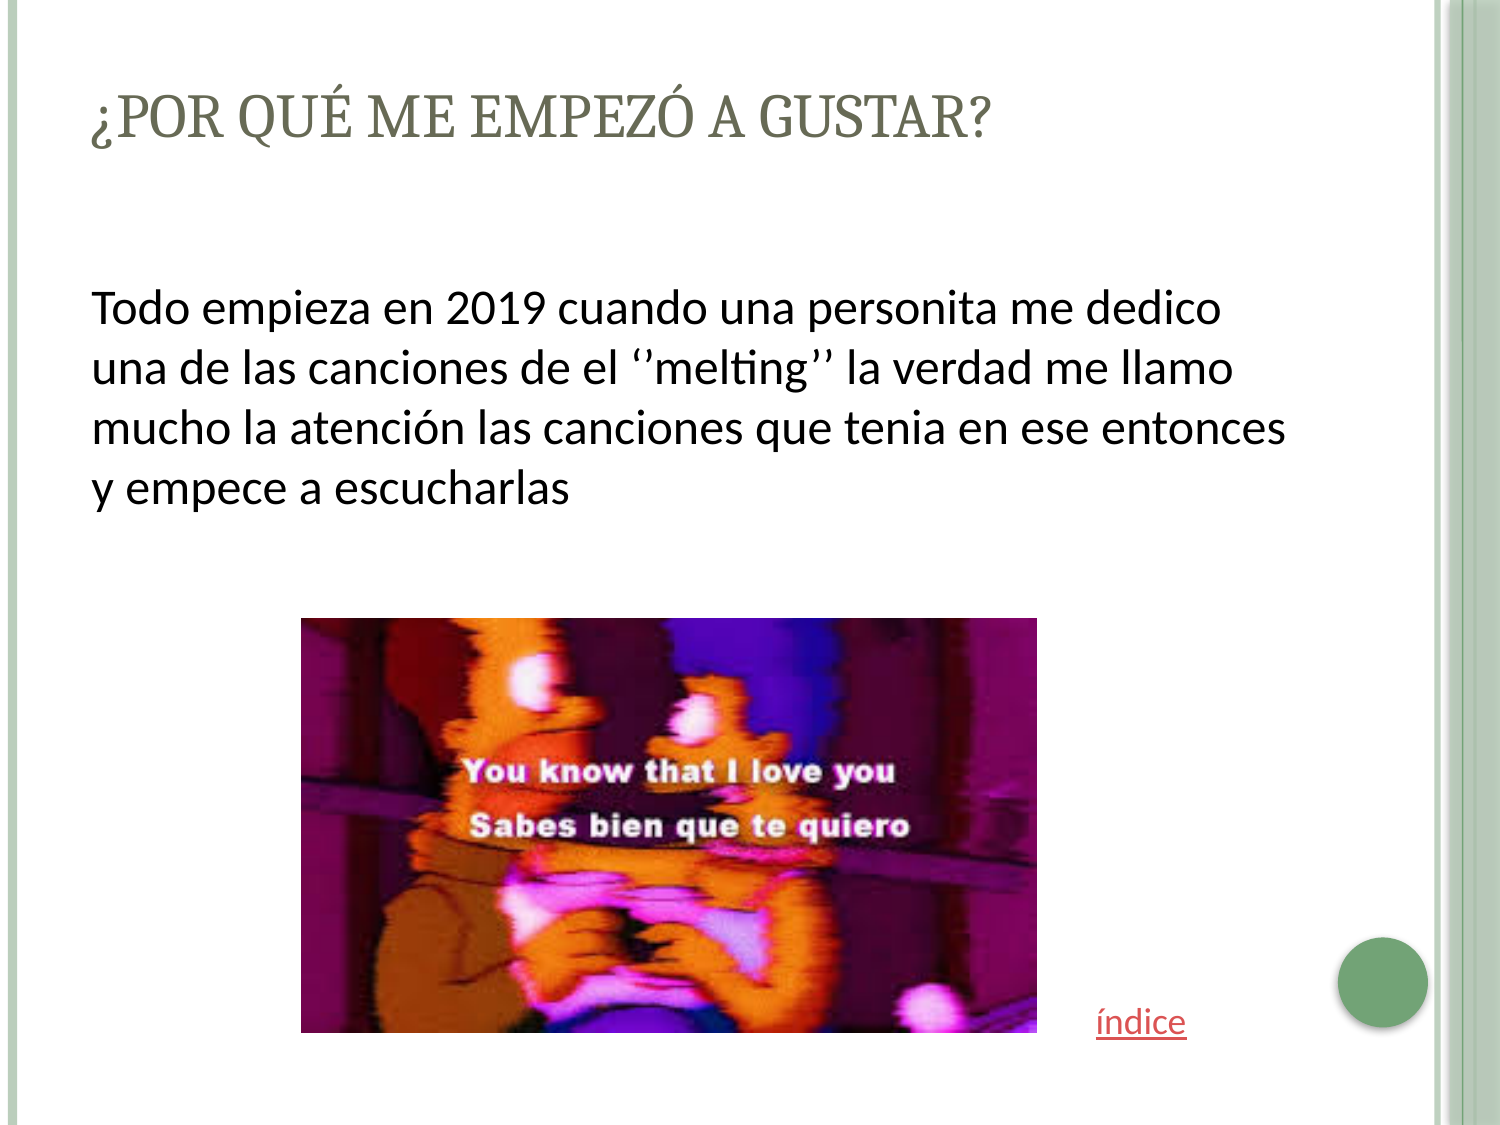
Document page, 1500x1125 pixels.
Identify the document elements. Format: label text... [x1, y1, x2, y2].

picture [300, 618, 1038, 1033]
title ¿Por qué me empezó a gustar? [75, 45, 1300, 233]
text_box índice [1080, 989, 1365, 1050]
list Todo empieza en 2019 cuando una personita me dedico una de las canciones de el ‘’melting’’ la verdad me llamo mucho la atención las canciones que tenia en ese entonces y empece a escucharlas [76, 267, 1302, 1067]
